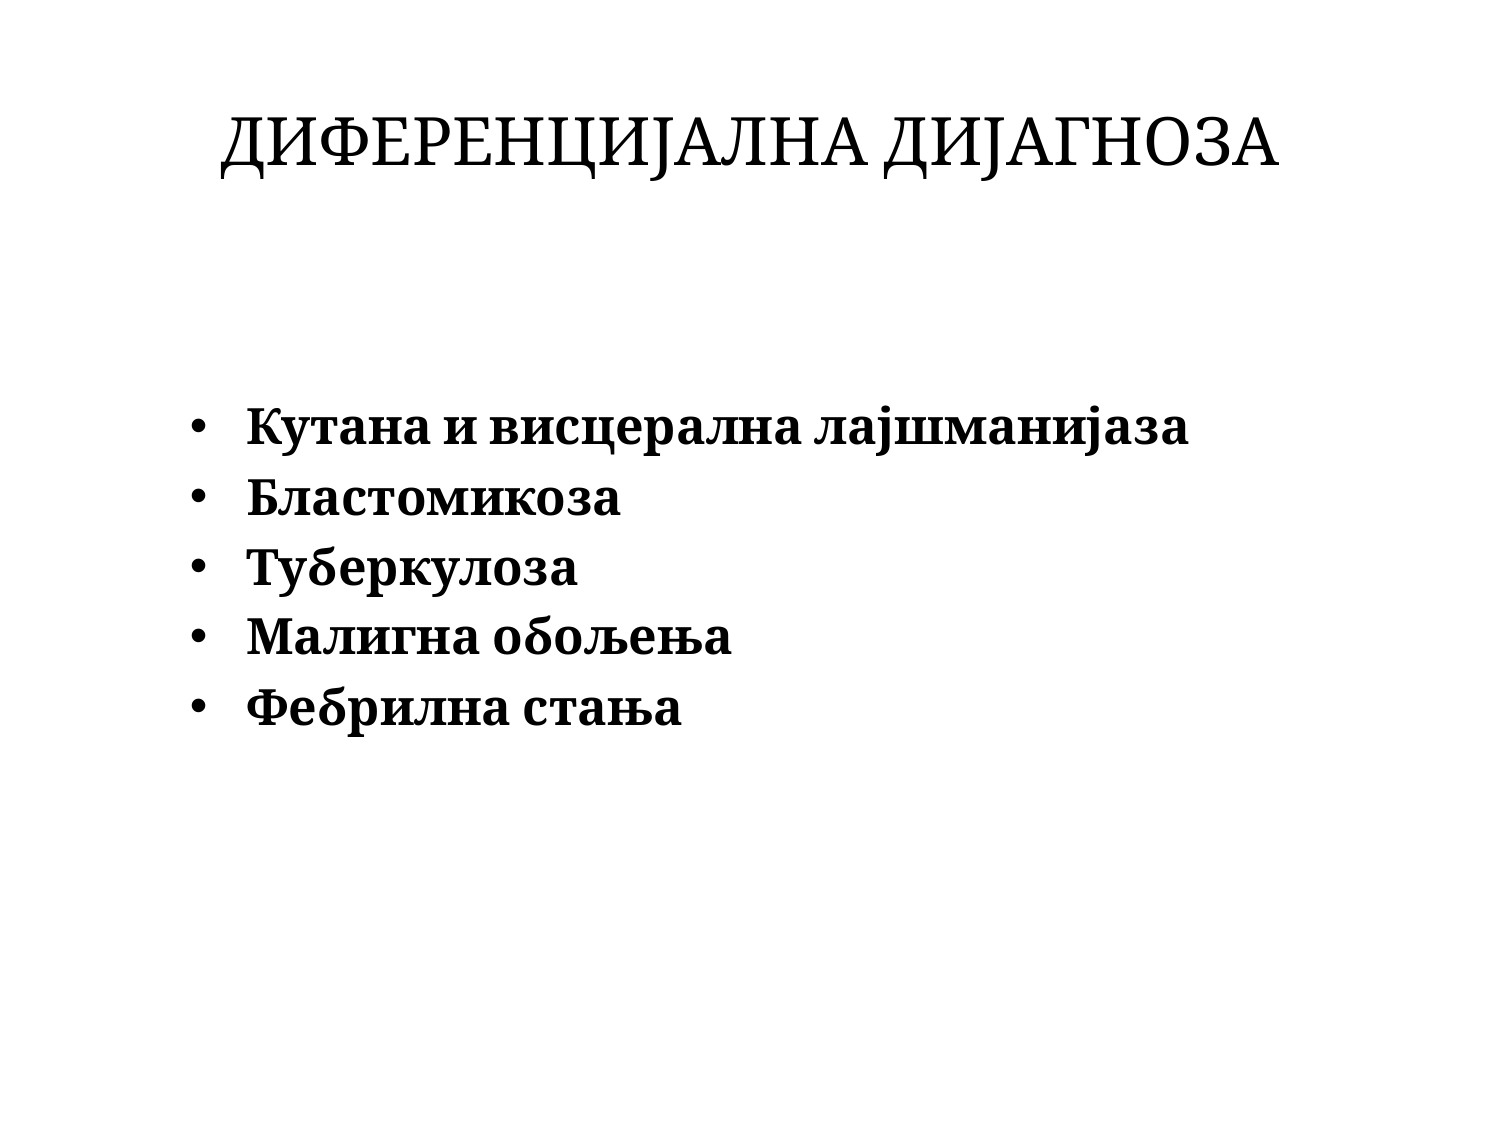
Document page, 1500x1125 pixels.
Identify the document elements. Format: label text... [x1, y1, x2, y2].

list Кутана и висцерална лајшманијаза Бластомикоза Туберкулоза Малигна обољења Фебрилна стања [174, 387, 1413, 1063]
title ДИФЕРЕНЦИЈАЛНА ДИЈАГНОЗА [75, 45, 1425, 233]
